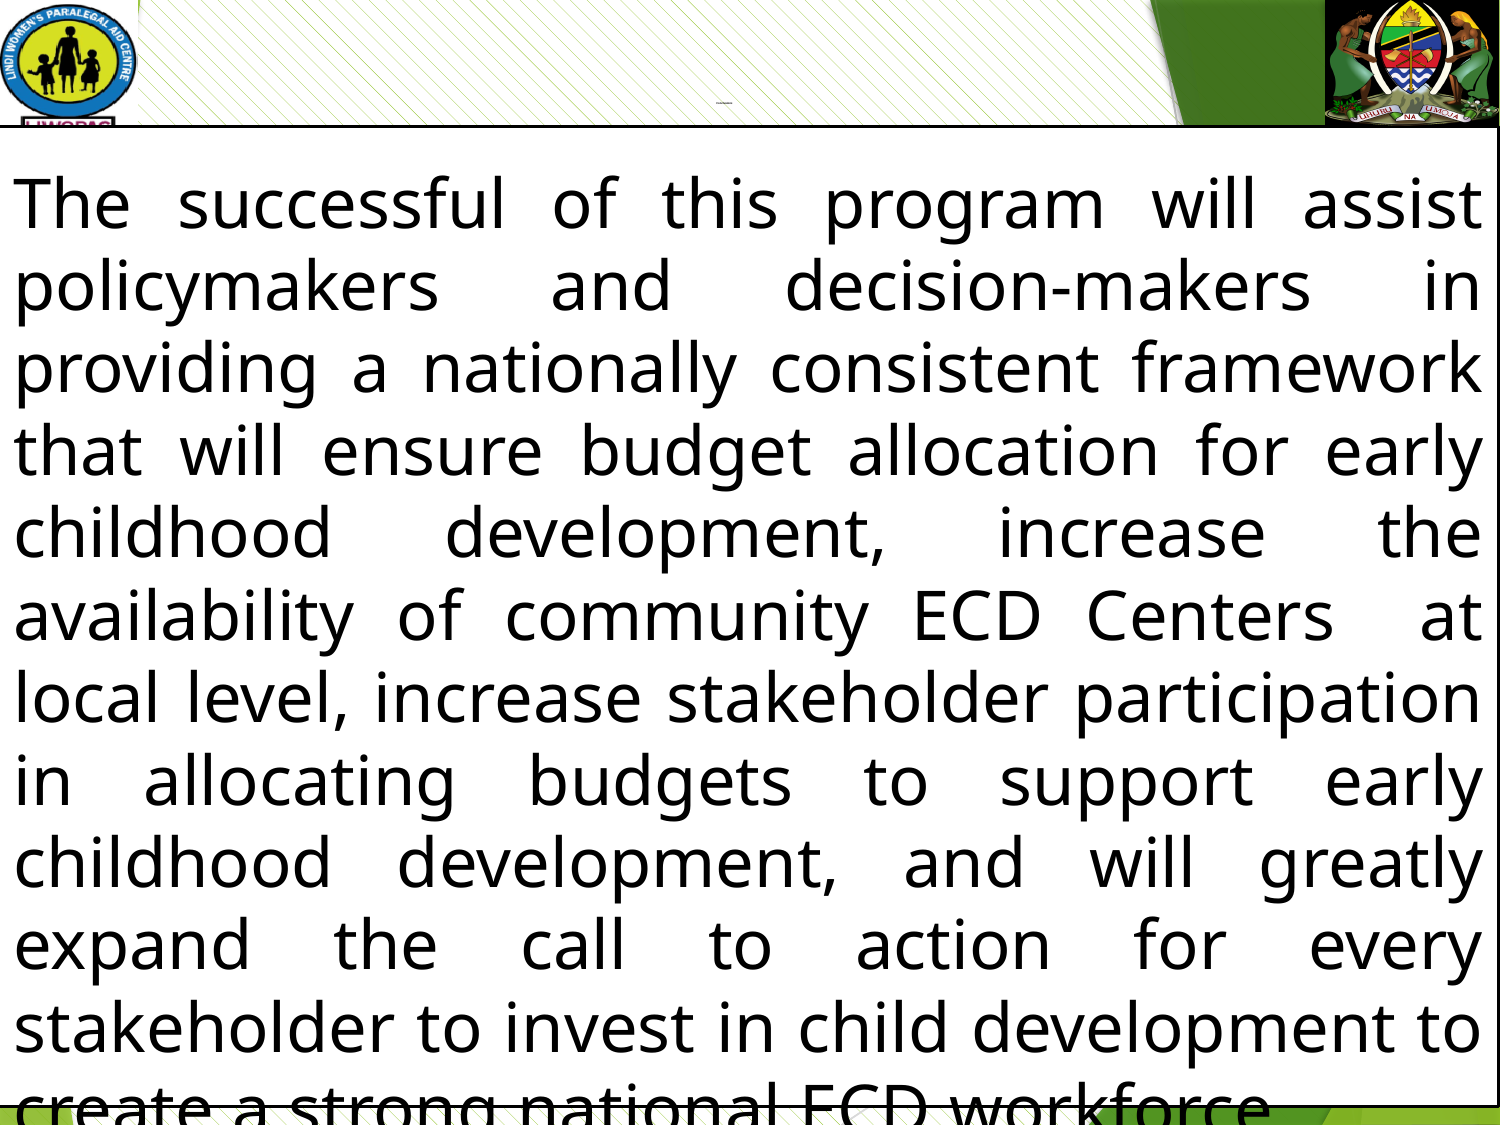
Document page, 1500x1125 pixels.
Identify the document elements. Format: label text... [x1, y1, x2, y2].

picture [1324, 0, 1500, 127]
title Conclusions [237, 18, 1213, 113]
subtitle [17, 1108, 1483, 1125]
picture [0, 0, 138, 151]
text_box The successful of this program will assist policymakers and decision-makers in providing a nationally consistent framework that will ensure budget allocation for early childhood development, increase the availability of community ECD Centers at local level, increase stakeholder participation in allocating budgets to support early childhood development, and will greatly expand the call to action for every stakeholder to invest in child development to create a strong national ECD workforce. [0, 125, 1500, 1108]
